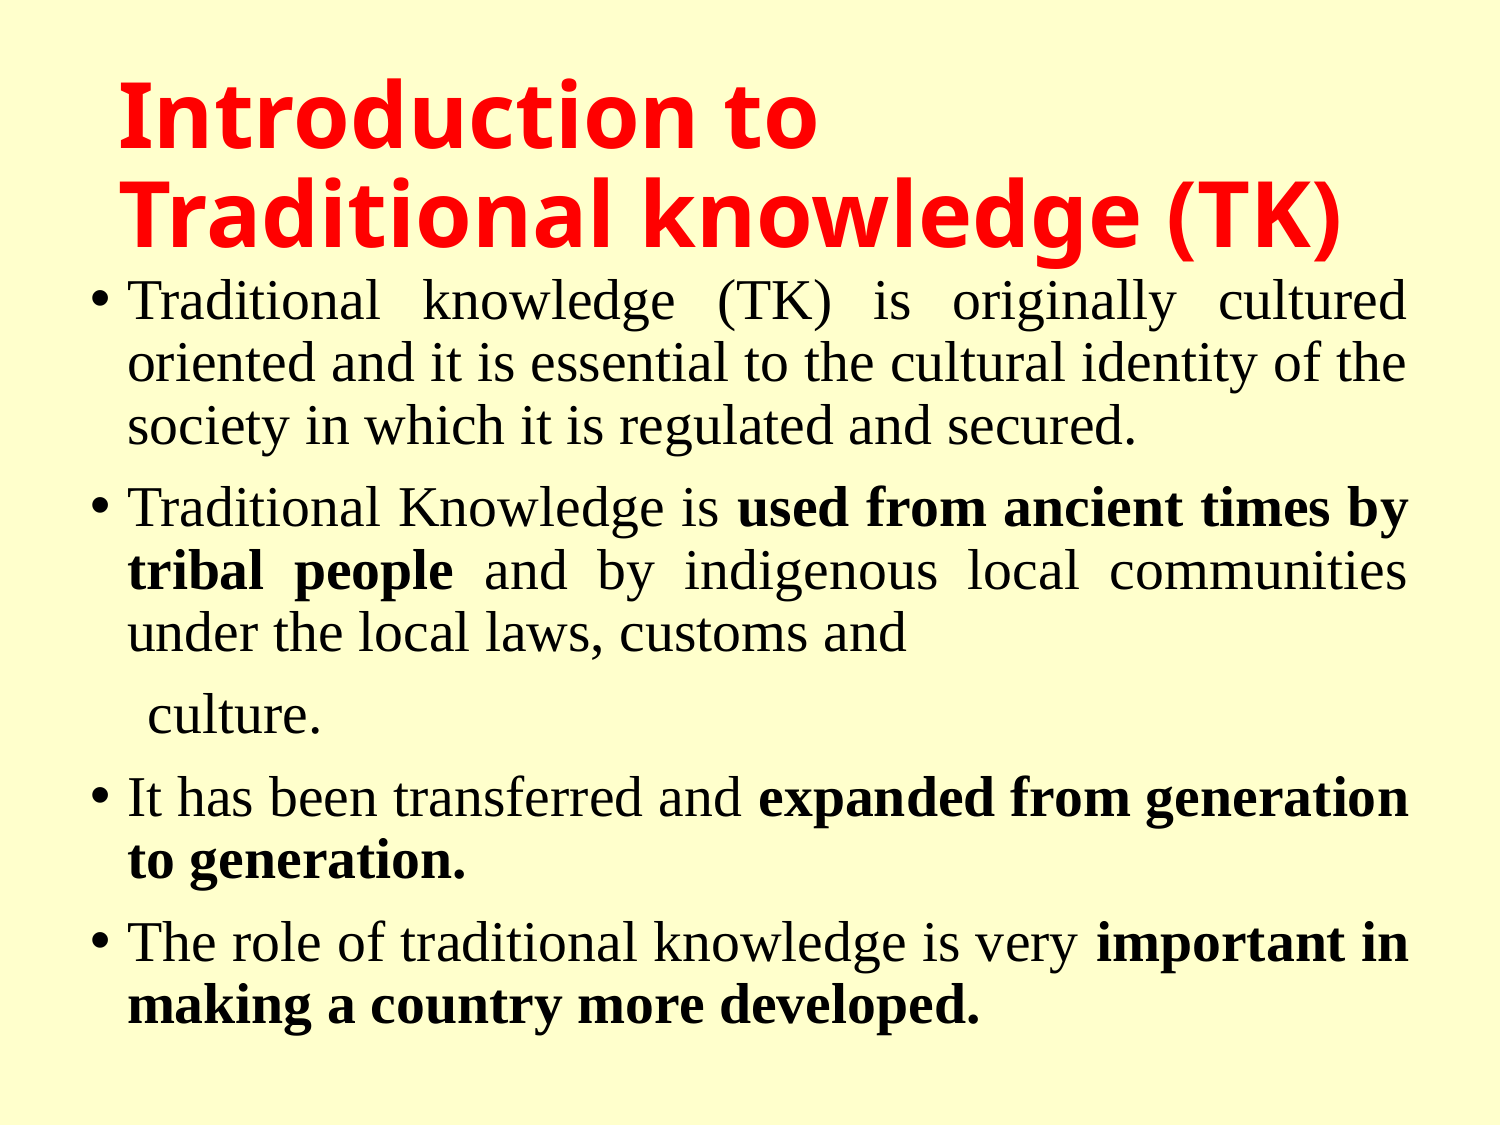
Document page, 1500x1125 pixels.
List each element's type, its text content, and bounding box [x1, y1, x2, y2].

list Traditional knowledge (TK) is originally cultured oriented and it is essential to the cultural identity of the society in which it is regulated and secured. Traditional Knowledge is used from ancient times by tribal people and by indigenous local communities under the local laws, customs and culture. It has been transferred and expanded from generation to generation. The role of traditional knowledge is very important in making a country more developed. [75, 262, 1425, 1050]
title Introduction to Traditional knowledge (TK) [103, 59, 1397, 262]
